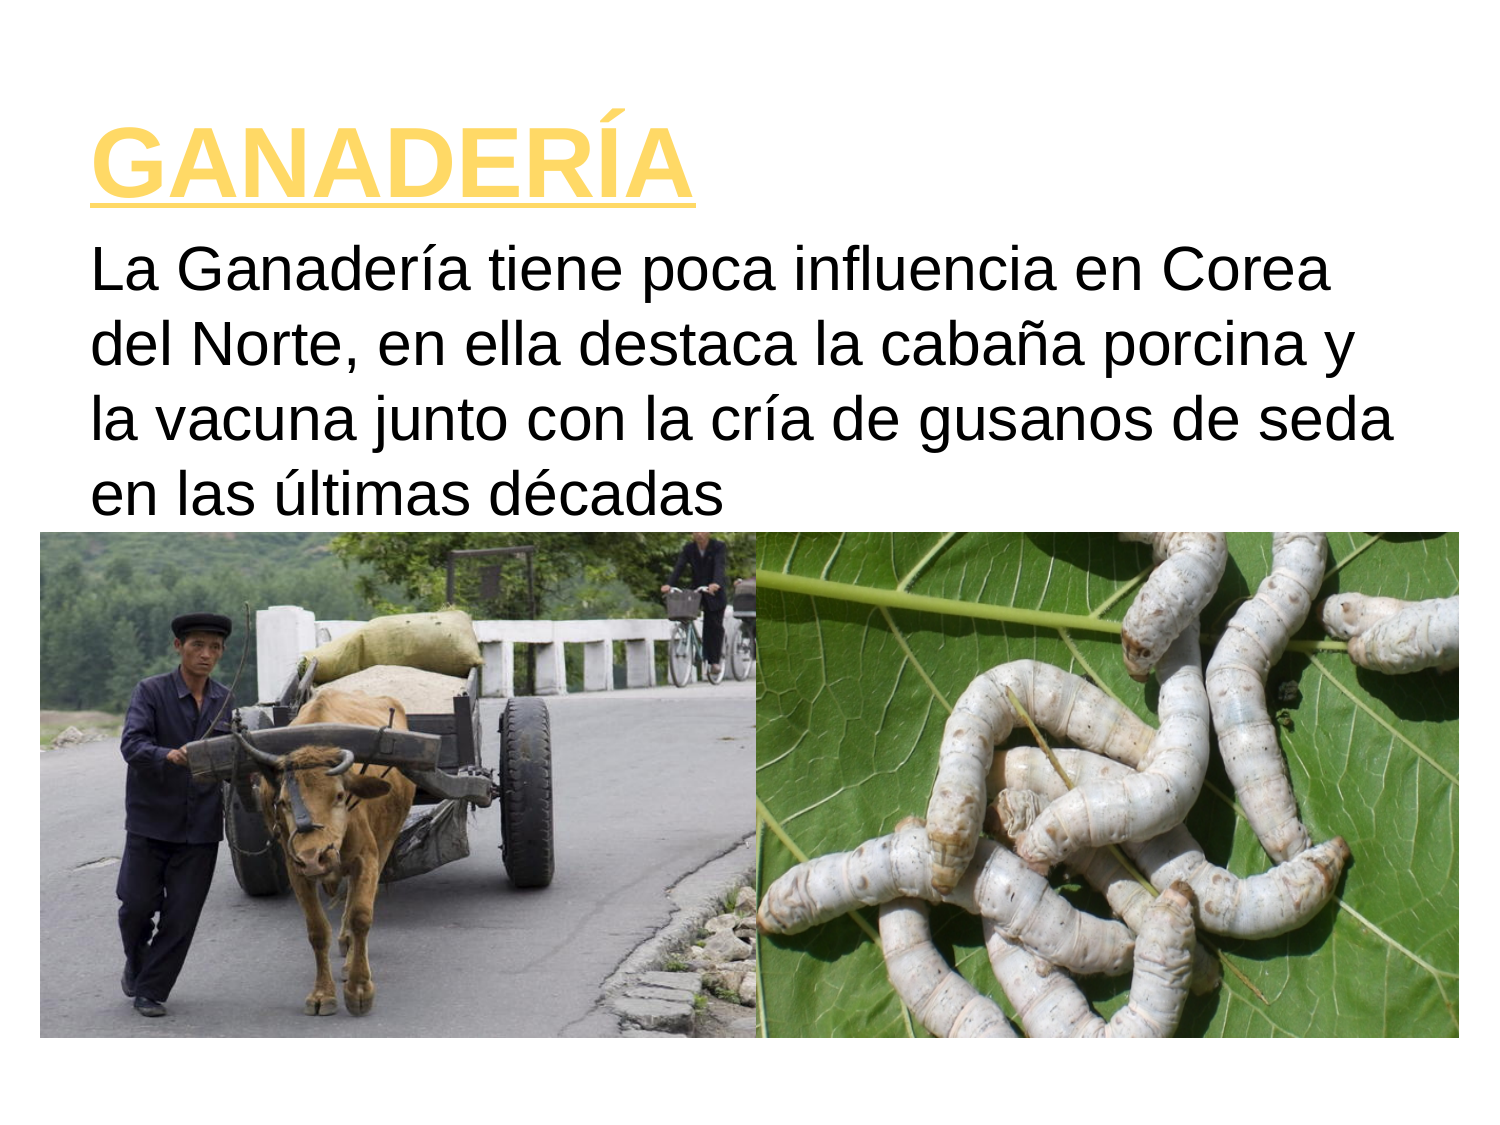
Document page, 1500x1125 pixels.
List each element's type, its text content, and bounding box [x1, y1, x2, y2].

title GANADERÍA [75, 45, 1425, 213]
list La Ganadería tiene poca influencia en Corea del Norte, en ella destaca la cabaña porcina y la vacuna junto con la cría de gusanos de seda en las últimas décadas [75, 213, 1425, 530]
picture [40, 531, 1459, 1038]
